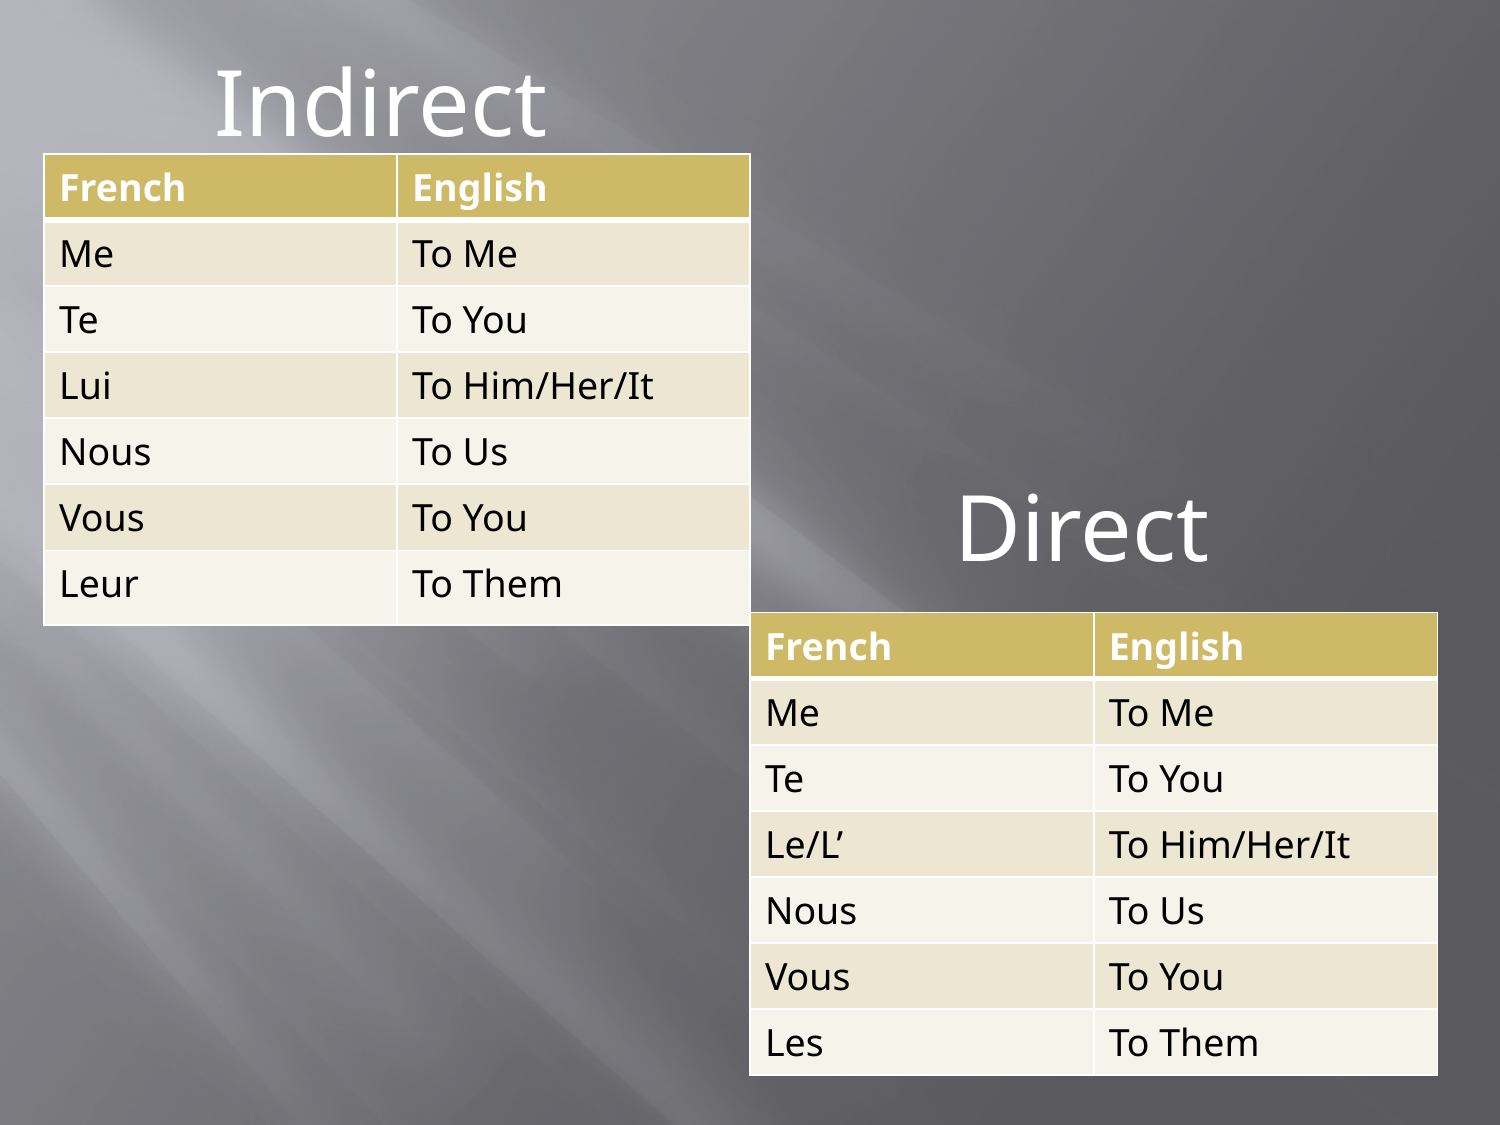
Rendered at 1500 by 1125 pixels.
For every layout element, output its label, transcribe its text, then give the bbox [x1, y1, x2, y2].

table_cell To Them [1095, 1010, 1437, 1074]
table_cell To Them [398, 551, 749, 624]
table_cell Les [751, 1010, 1093, 1074]
table_cell To Me [1095, 681, 1437, 744]
table_cell To Us [398, 419, 749, 483]
table_header English [398, 155, 749, 217]
table_cell To You [398, 287, 749, 351]
table_cell Le/L’ [751, 812, 1093, 876]
table_cell To Him/Her/It [398, 353, 749, 417]
table_cell Vous [751, 944, 1093, 1008]
table_header English [1095, 613, 1437, 676]
table_cell Nous [45, 419, 396, 483]
table_cell To Him/Her/It [1095, 812, 1437, 876]
table_header French [45, 155, 396, 217]
table_cell Me [45, 223, 396, 285]
text_box Indirect [49, 37, 713, 163]
table_cell Nous [751, 878, 1093, 942]
text_box Direct [787, 462, 1400, 588]
table_cell Vous [45, 485, 396, 550]
table_cell To You [1095, 746, 1437, 810]
table_cell Te [45, 287, 396, 351]
table_cell To Me [398, 223, 749, 285]
table_cell Lui [45, 353, 396, 417]
table_cell To You [398, 485, 749, 550]
table_cell Te [751, 746, 1093, 810]
table_cell To Us [1095, 878, 1437, 942]
table_cell Me [751, 681, 1093, 744]
table_header French [751, 613, 1093, 676]
table_cell To You [1095, 944, 1437, 1008]
table_cell Leur [45, 551, 396, 624]
